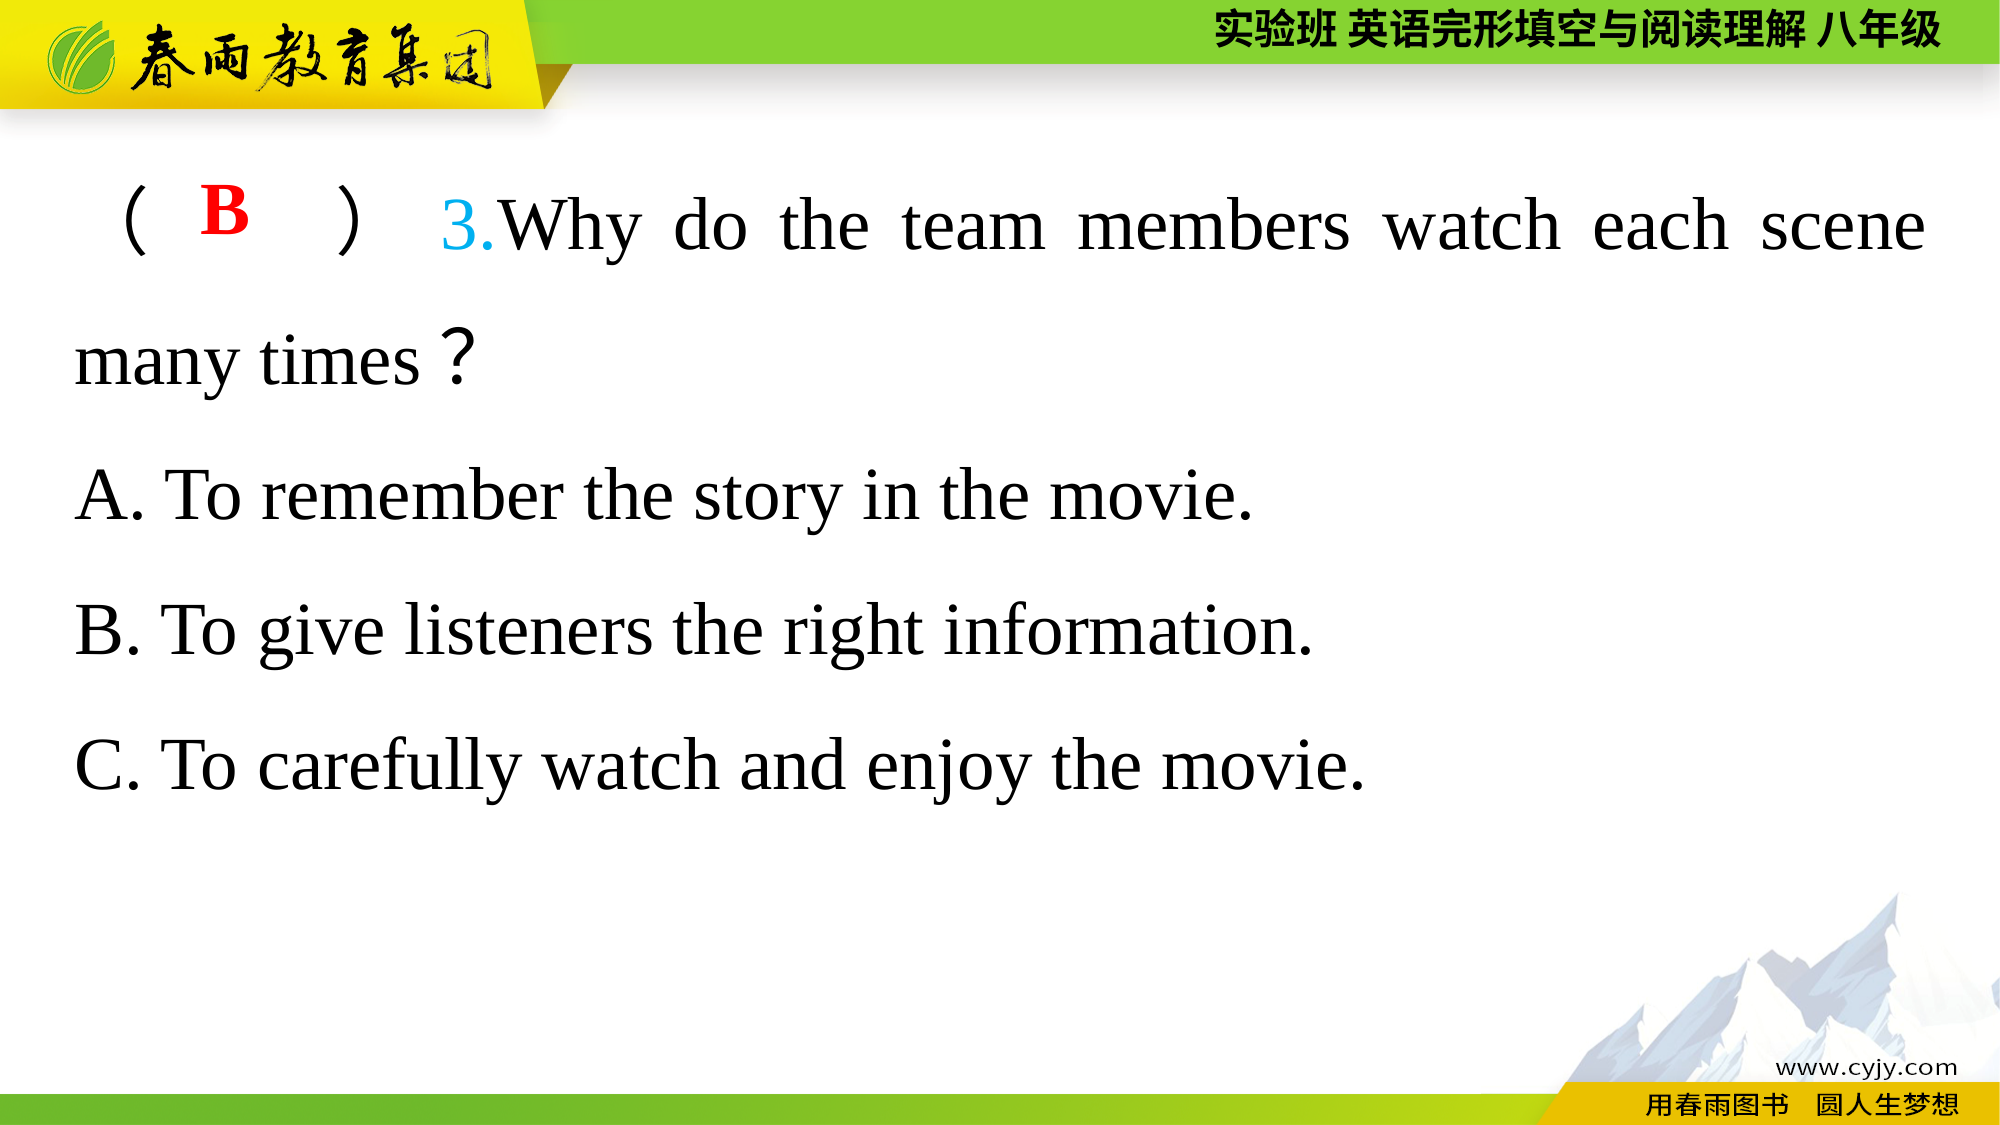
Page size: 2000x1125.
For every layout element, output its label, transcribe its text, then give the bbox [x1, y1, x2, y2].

text_box B [185, 152, 266, 257]
picture [0, 0, 2000, 1125]
list （ ）3.Why do the team members watch each scene many times？ A. To remember the story in the movie. B. To give listeners the right information. C. To carefully watch and enjoy the movie. [59, 122, 1944, 803]
